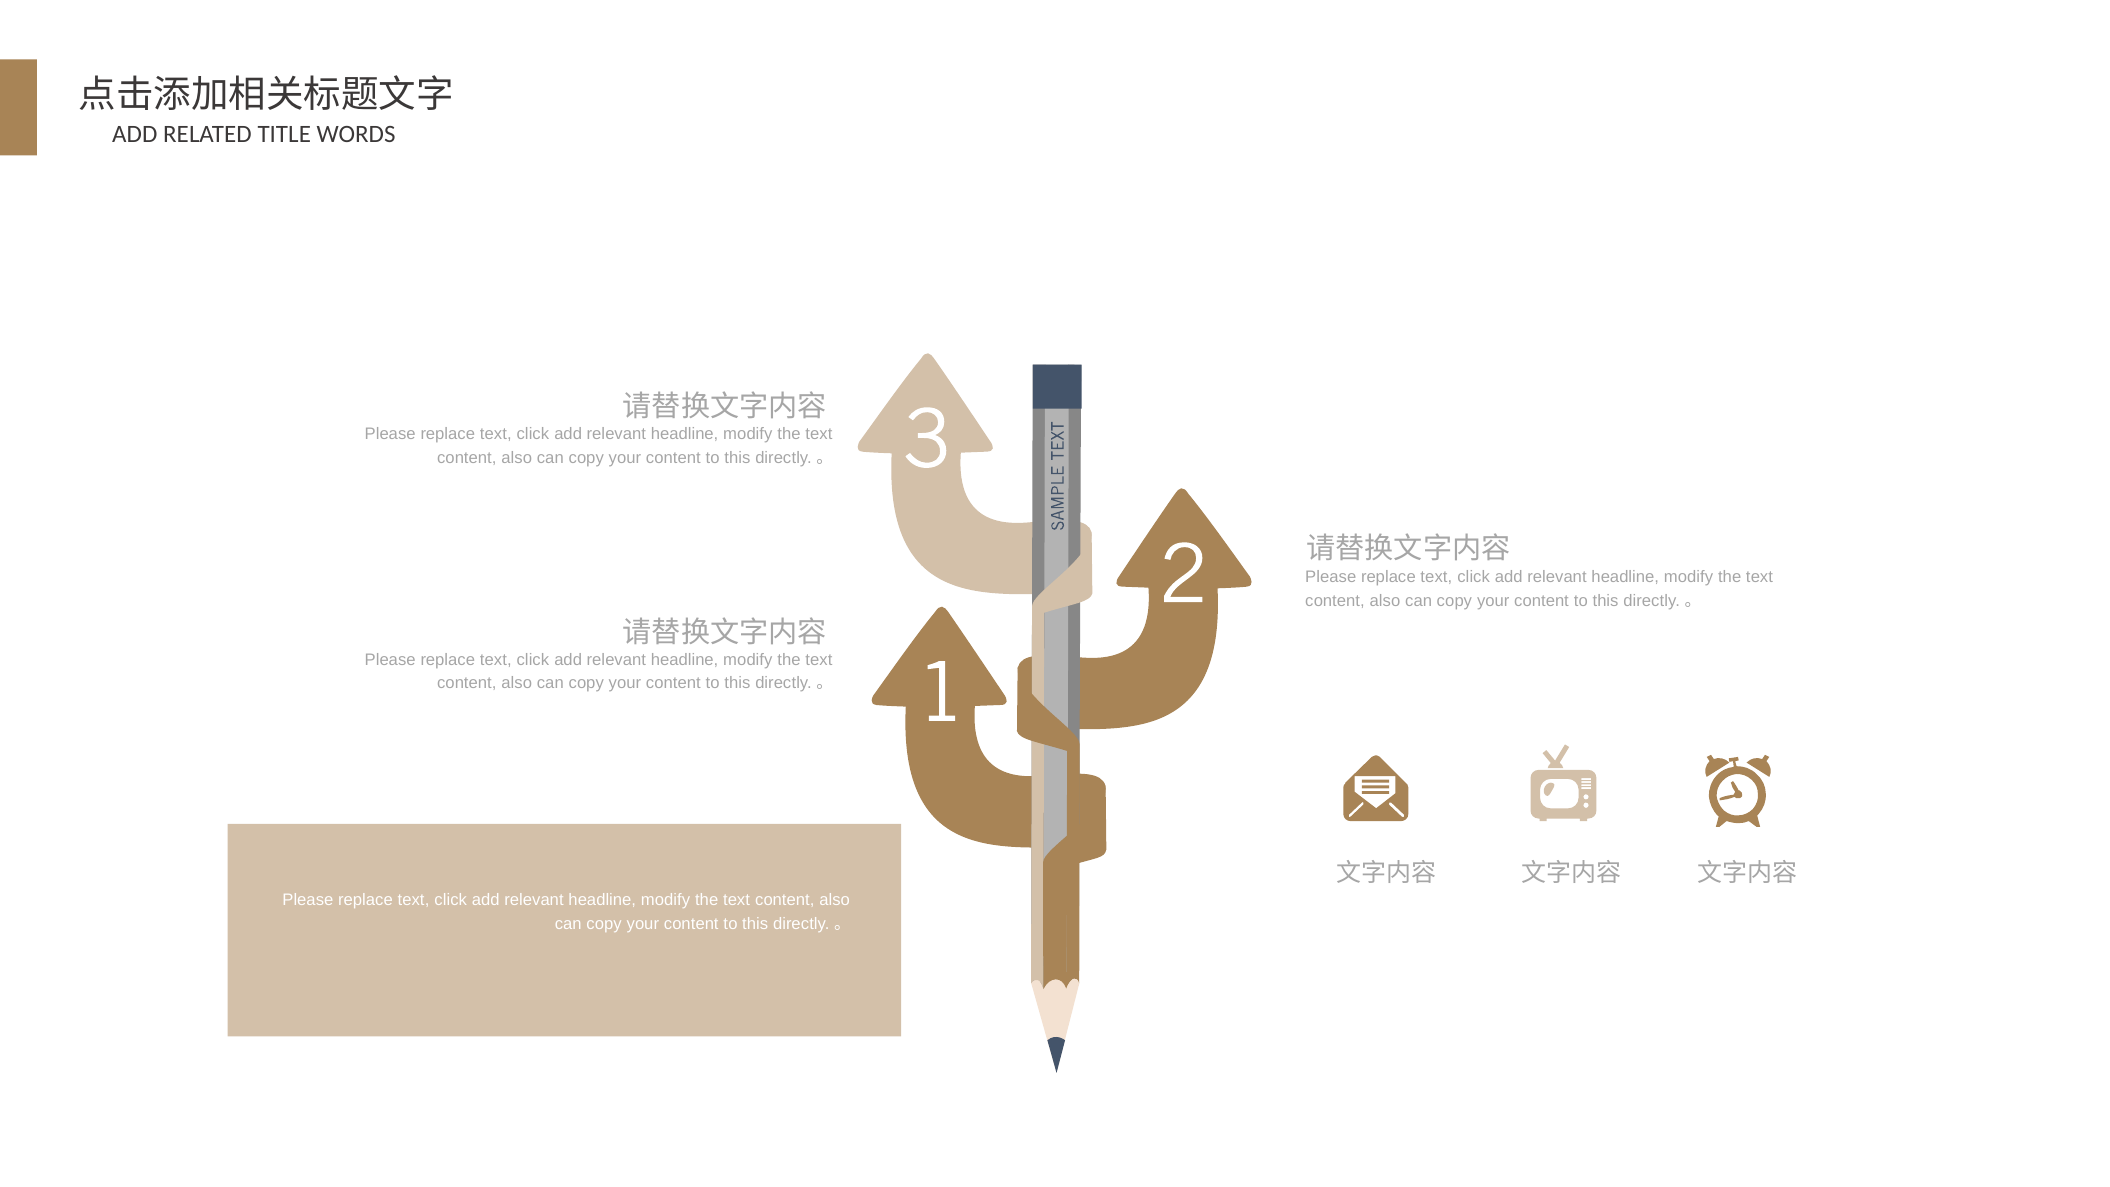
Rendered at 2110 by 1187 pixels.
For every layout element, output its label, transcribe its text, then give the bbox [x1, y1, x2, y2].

text_box ADD RELATED TITLE WORDS [96, 109, 413, 156]
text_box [323, 372, 848, 474]
text_box [1343, 755, 1409, 822]
text_box 文字内容 [1678, 842, 1816, 894]
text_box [854, 350, 1255, 1073]
text_box [1530, 744, 1597, 822]
text_box 文字内容 [1503, 842, 1640, 894]
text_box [1290, 514, 1816, 617]
text_box [1705, 754, 1766, 827]
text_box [227, 823, 902, 1037]
text_box 文字内容 [1317, 842, 1455, 894]
text_box 点击添加相关标题文字 [62, 61, 470, 123]
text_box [323, 598, 848, 699]
text_box [1746, 754, 1771, 777]
